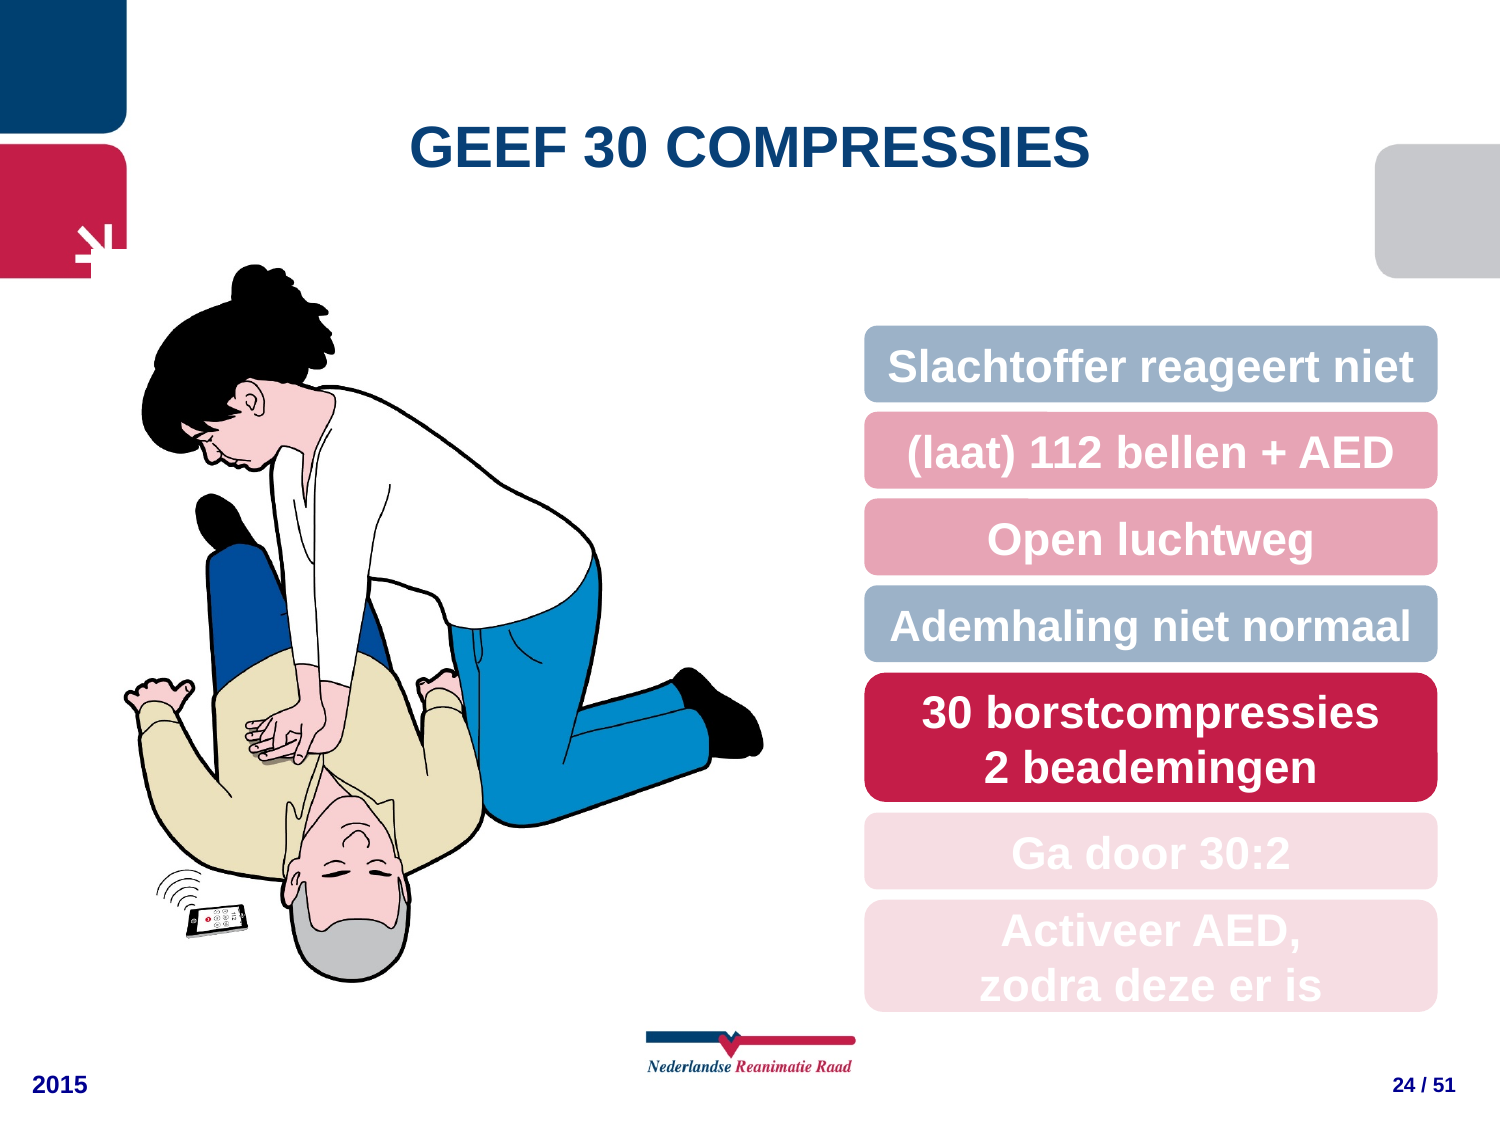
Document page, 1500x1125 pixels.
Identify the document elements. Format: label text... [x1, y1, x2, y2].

text_box Ga door 30:2 [862, 810, 1440, 892]
picture [0, 0, 1500, 1125]
text_box GEEF 30 COMPRESSIES [33, 101, 1468, 177]
text_box Open luchtweg [862, 496, 1440, 578]
text_box Activeer AED, zodra deze er is [862, 897, 1440, 1015]
text_box Ademhaling niet normaal [862, 583, 1440, 665]
text_box Slachtoffer reageert niet [862, 323, 1440, 405]
text_box 30 borstcompressies 2 beademingen [862, 670, 1440, 805]
text_box (laat) 112 bellen + AED [862, 409, 1440, 491]
